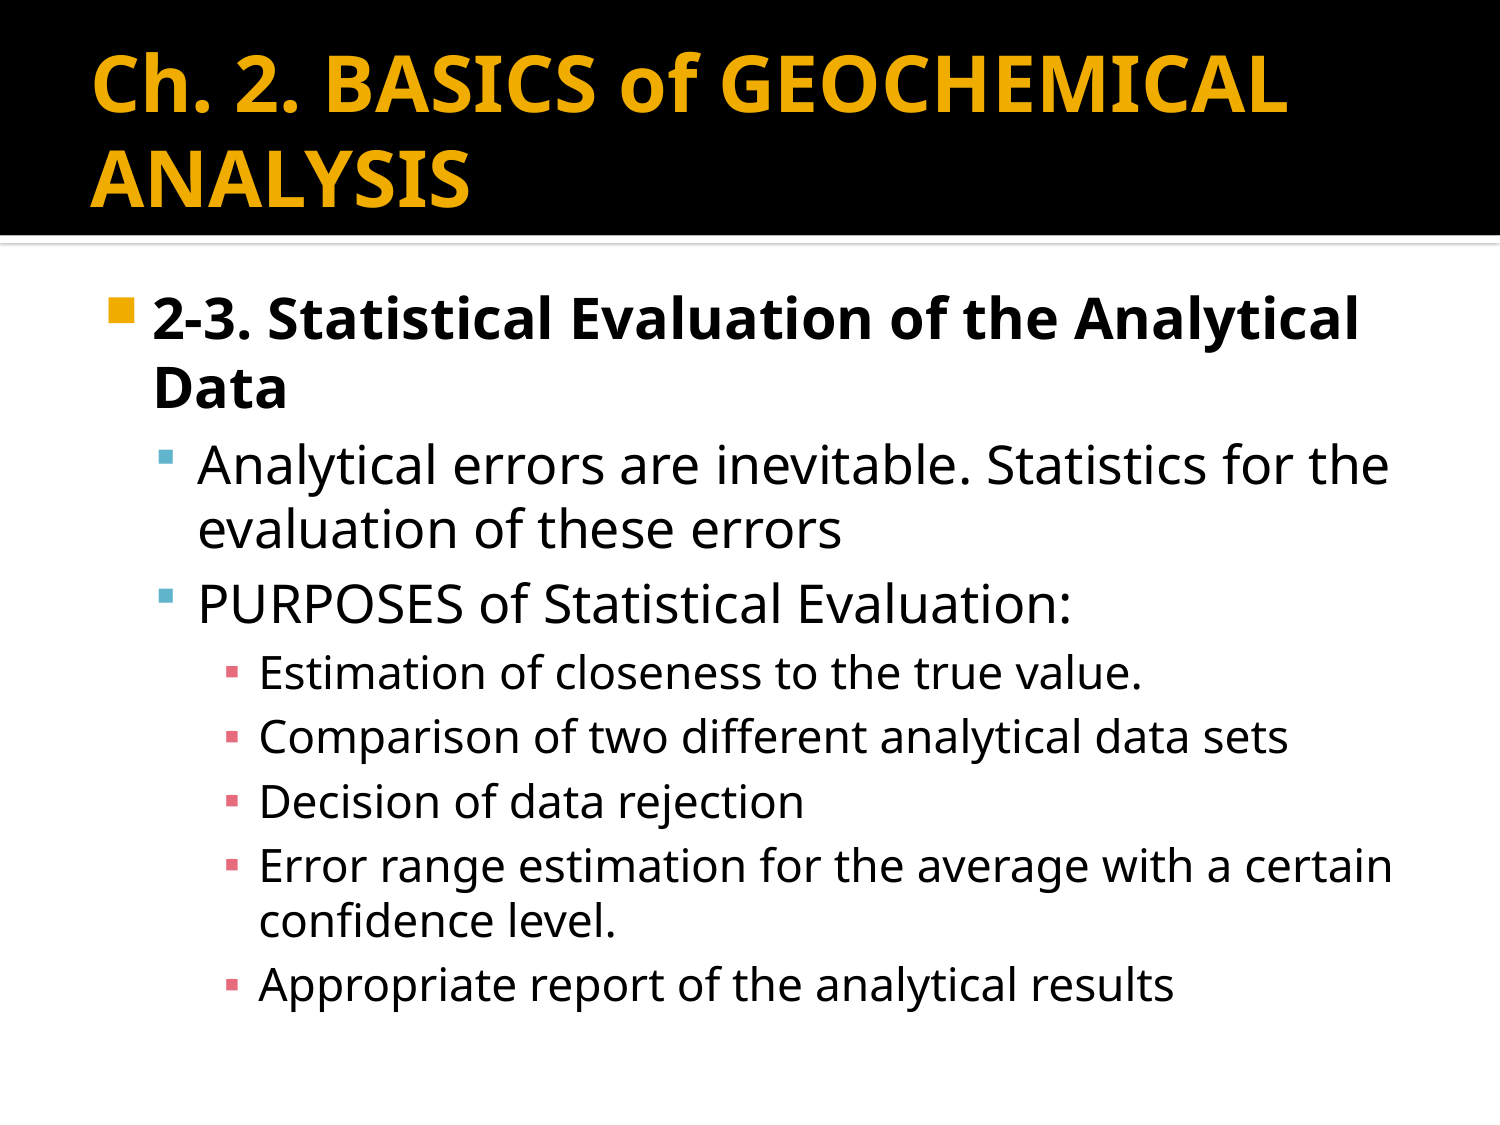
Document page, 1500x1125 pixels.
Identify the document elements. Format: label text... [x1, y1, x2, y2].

list 2-3. Statistical Evaluation of the Analytical Data Analytical errors are inevitable. Statistics for the evaluation of these errors PURPOSES of Statistical Evaluation: Estimation of closeness to the true value. Comparison of two different analytical data sets Decision of data rejection Error range estimation for the average with a certain confidence level. Appropriate report of the analytical results [76, 267, 1427, 1026]
title Ch. 2. BASICS of GEOCHEMICAL ANALYSIS [75, 25, 1425, 231]
